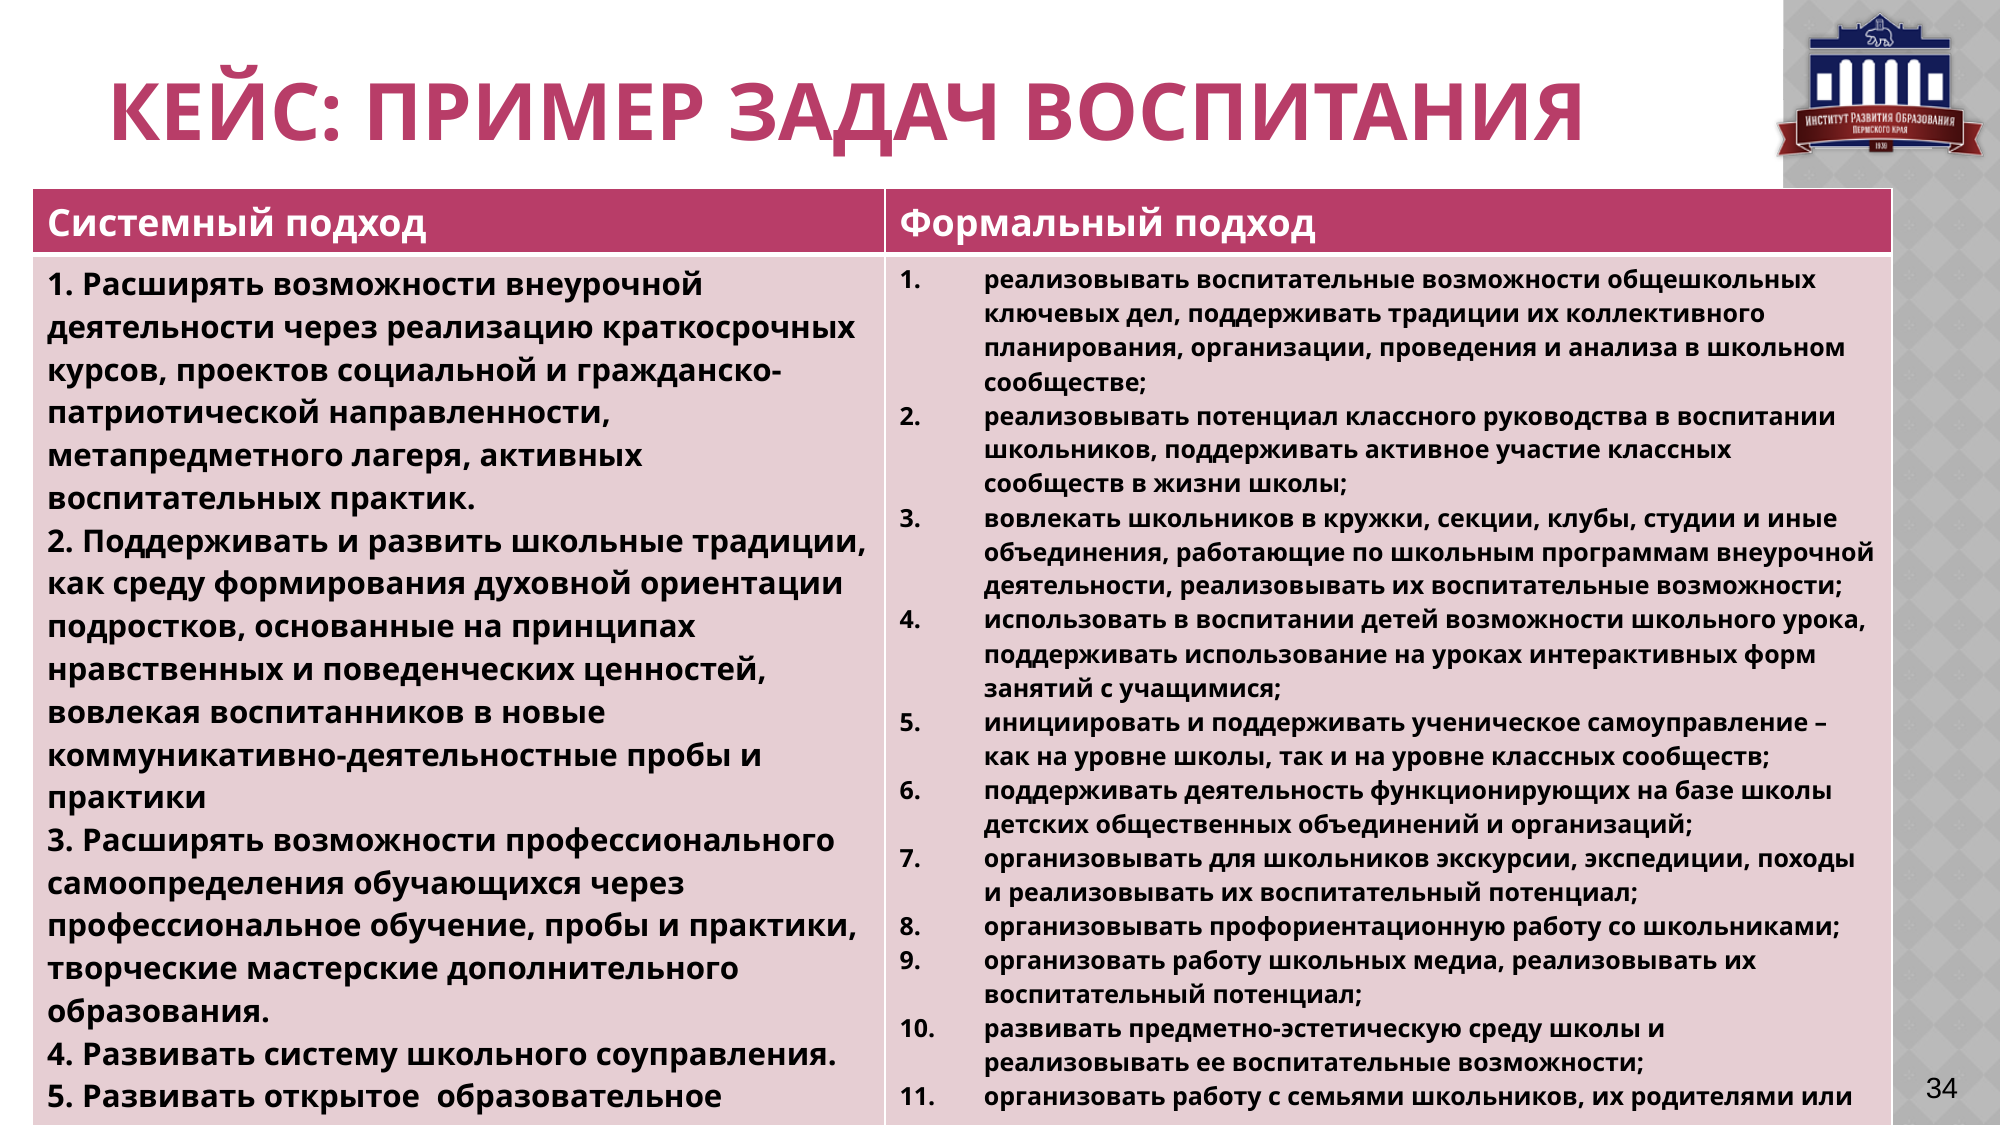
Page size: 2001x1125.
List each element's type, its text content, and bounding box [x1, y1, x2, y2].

table_header Системный подход [33, 189, 884, 252]
picture [1772, 6, 1989, 163]
table_cell реализовывать воспитательные возможности общешкольных ключевых дел, поддерживать традиции их коллективного планирования, организации, проведения и анализа в школьном сообществе; реализовывать потенциал классного руководства в воспитании школьников, поддерживать активное участие классных сообществ в жизни школы; вовлекать школьников в кружки, секции, клубы, студии и иные объединения, работающие по школьным программам внеурочной деятельности, реализовывать их воспитательные возможности; использовать в воспитании детей возможности школьного урока, поддерживать использование на уроках интерактивных форм занятий с учащимися; инициировать и поддерживать ученическое самоуправление – как на уровне школы, так и на уровне классных сообществ; поддерживать деятельность функционирующих на базе школы детских общественных объединений и организаций; организовывать для школьников экскурсии, экспедиции, походы и реализовывать их воспитательный потенциал; организовывать профориентационную работу со школьниками; организовать работу школьных медиа, реализовывать их воспитательный потенциал; развивать предметно-эстетическую среду школы и реализовывать ее воспитательные возможности; организовать работу с семьями школьников, их родителями или законными представителями, направленную на совместное решение проблем личностного развития детей. [886, 257, 1891, 1125]
table_cell 1. Расширять возможности внеурочной деятельности через реализацию краткосрочных курсов, проектов социальной и гражданско-патриотической направленности, метапредметного лагеря, активных воспитательных практик. 2. Поддерживать и развить школьные традиции, как среду формирования духовной ориентации подростков, основанные на принципах нравственных и поведенческих ценностей, вовлекая воспитанников в новые коммуникативно-деятельностные пробы и практики 3. Расширять возможности профессионального самоопределения обучающихся через профессиональное обучение, пробы и практики, творческие мастерские дополнительного образования. 4. Развивать систему школьного соуправления. 5. Развивать открытое образовательное пространство социального и сетевого партнерства «Школа – родители – общественность – субъекты профилактики». [33, 257, 884, 1125]
title Кейс: пример задач воспитания [99, 52, 1684, 157]
table_header Формальный подход [886, 189, 1891, 252]
